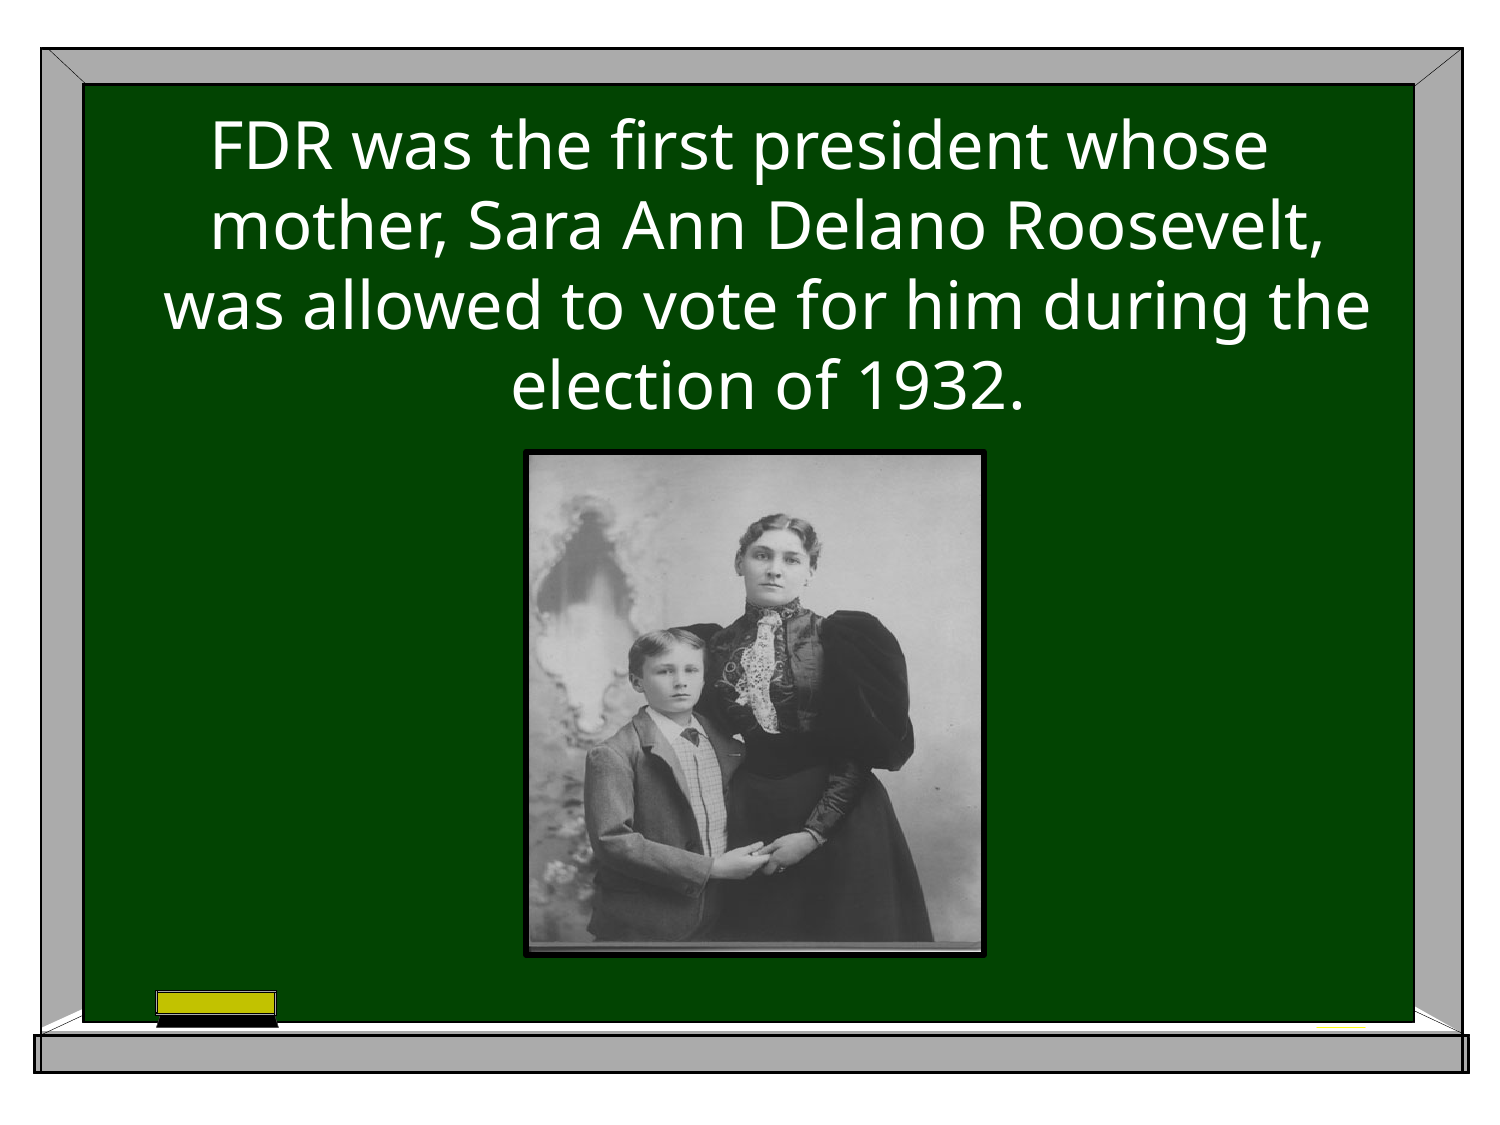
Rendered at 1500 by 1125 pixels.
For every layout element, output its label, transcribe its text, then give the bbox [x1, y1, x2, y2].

list FDR was the first president whose mother, Sara Ann Delano Roosevelt, was allowed to vote for him during the election of 1932. [77, 95, 1404, 1001]
picture [529, 454, 981, 953]
